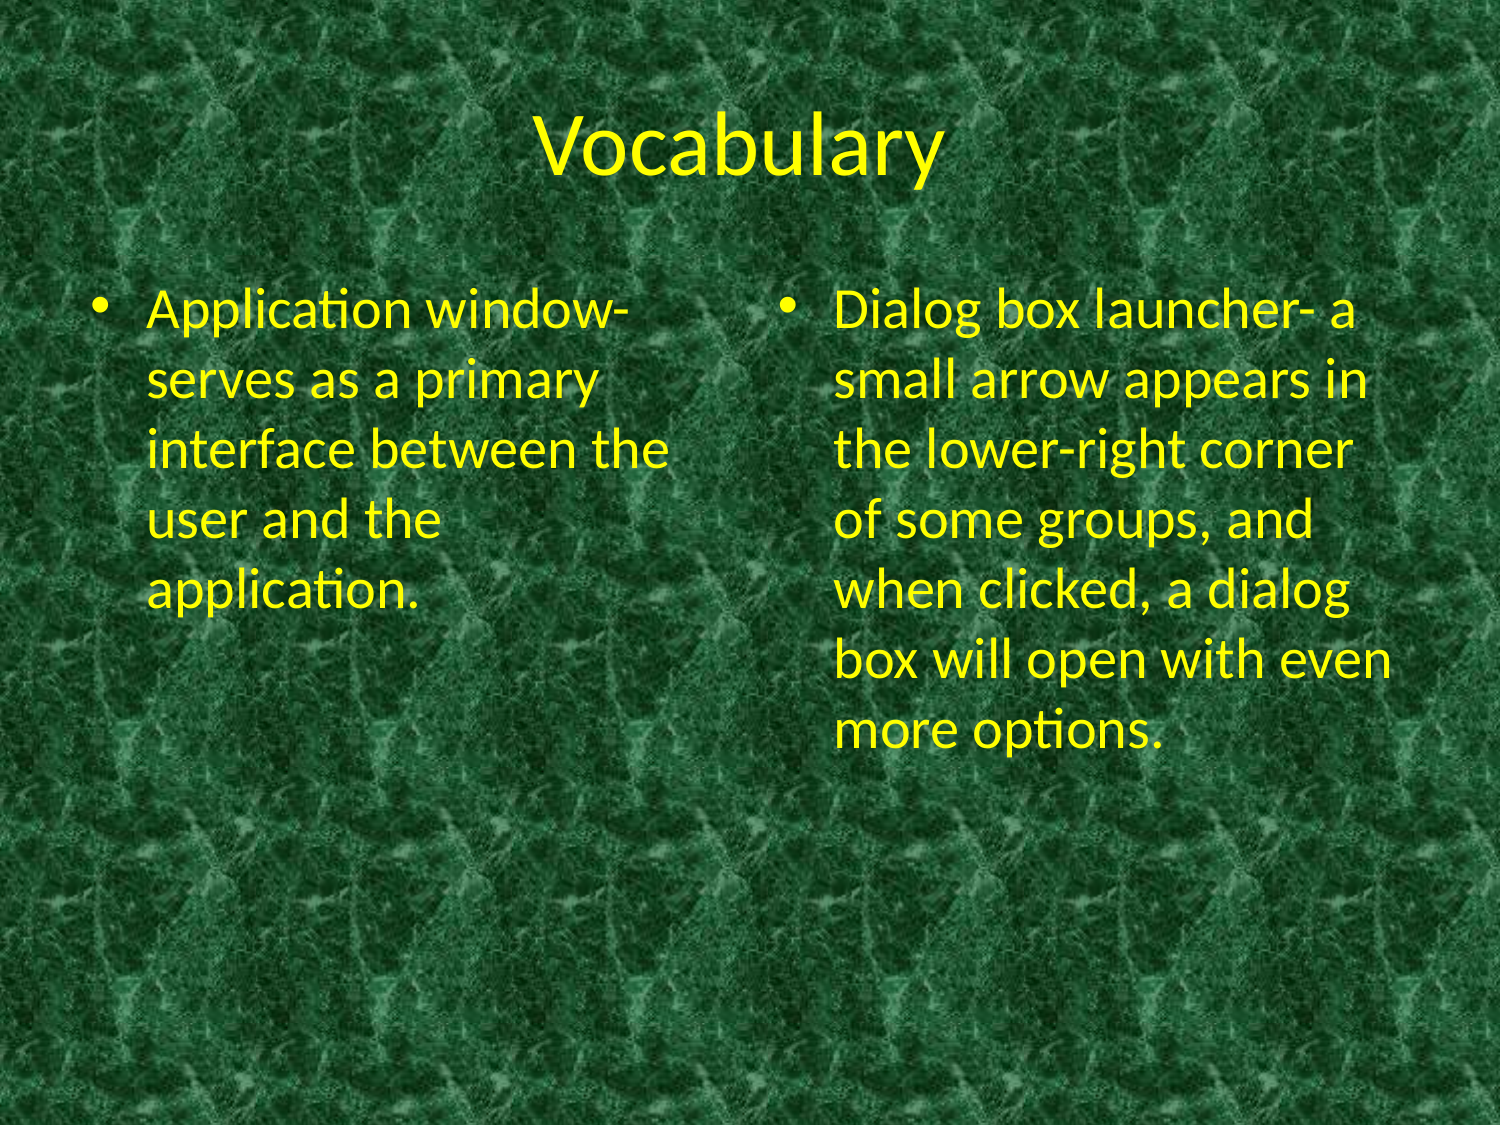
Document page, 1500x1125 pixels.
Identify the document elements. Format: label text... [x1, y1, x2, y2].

title Vocabulary [75, 45, 1425, 233]
list Dialog box launcher- a small arrow appears in the lower-right corner of some groups, and when clicked, a dialog box will open with even more options. [762, 262, 1425, 1005]
list Application window- serves as a primary interface between the user and the application. [75, 262, 738, 1005]
picture [0, 0, 1500, 1125]
